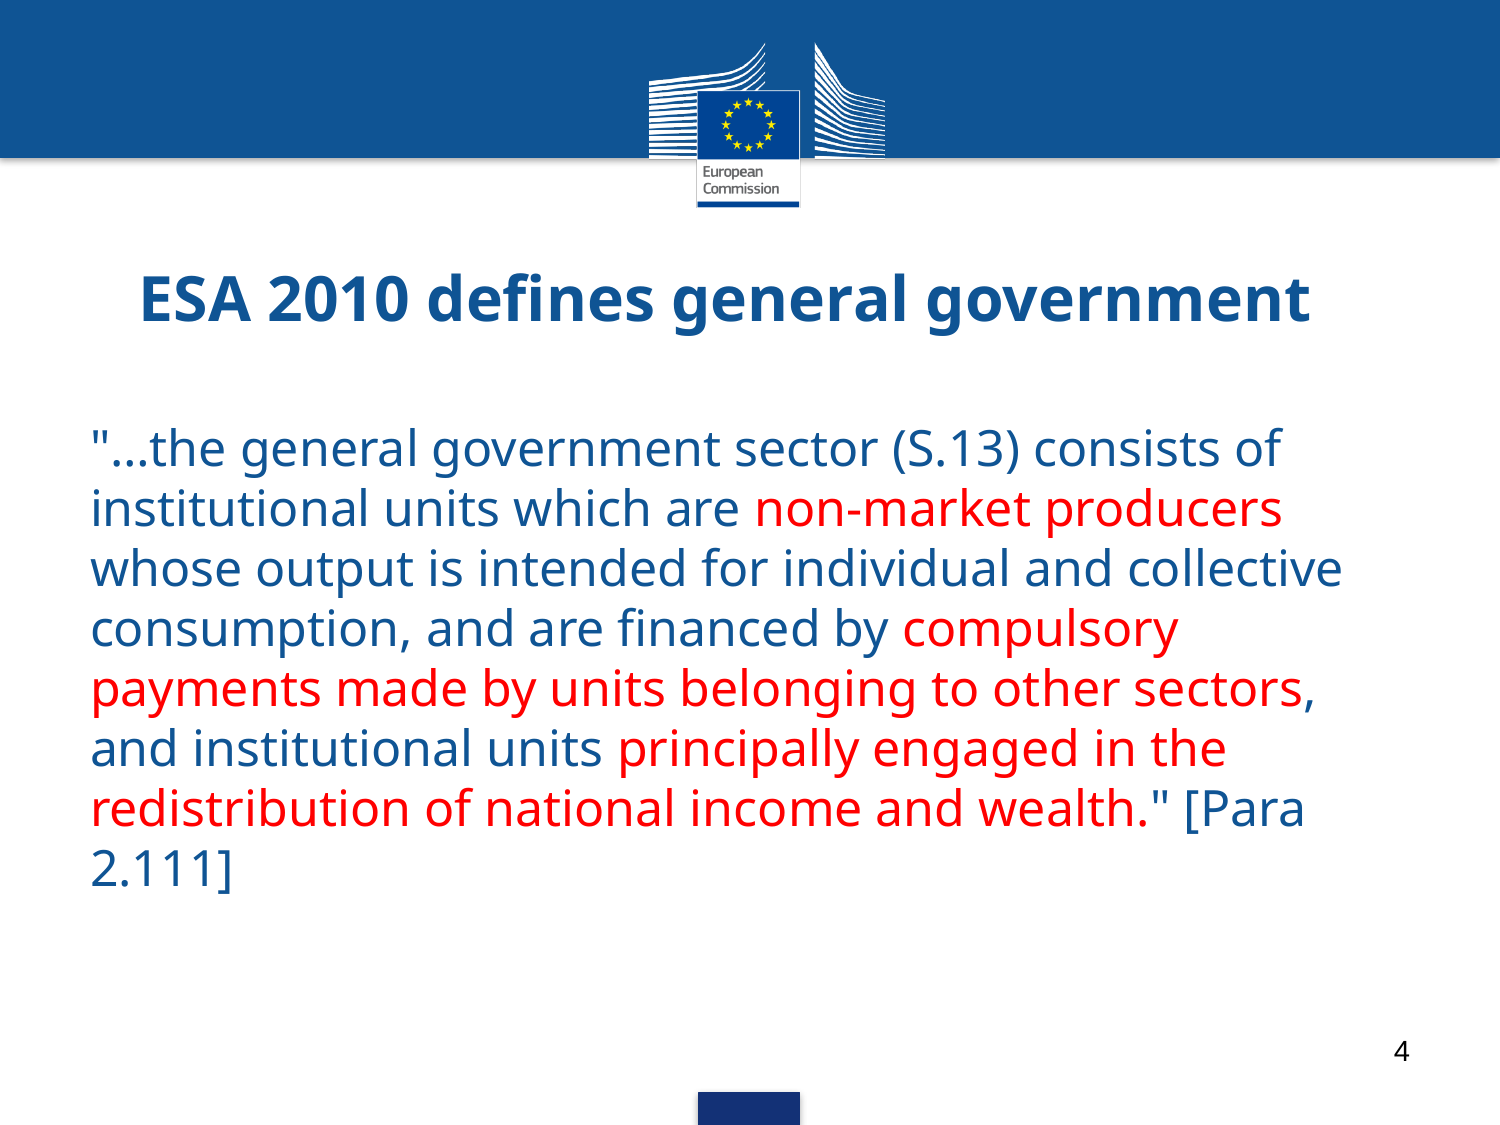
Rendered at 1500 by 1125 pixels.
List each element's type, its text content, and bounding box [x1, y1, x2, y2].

picture [649, 42, 885, 208]
slide_number 4 [1074, 1024, 1425, 1103]
list "…the general government sector (S.13) consists of institutional units which are non-market producers whose output is intended for individual and collective consumption, and are financed by compulsory payments made by units belonging to other sectors, and institutional units principally engaged in the redistribution of national income and wealth." [Para 2.111] [75, 408, 1425, 988]
title ESA 2010 defines general government [64, 219, 1415, 374]
